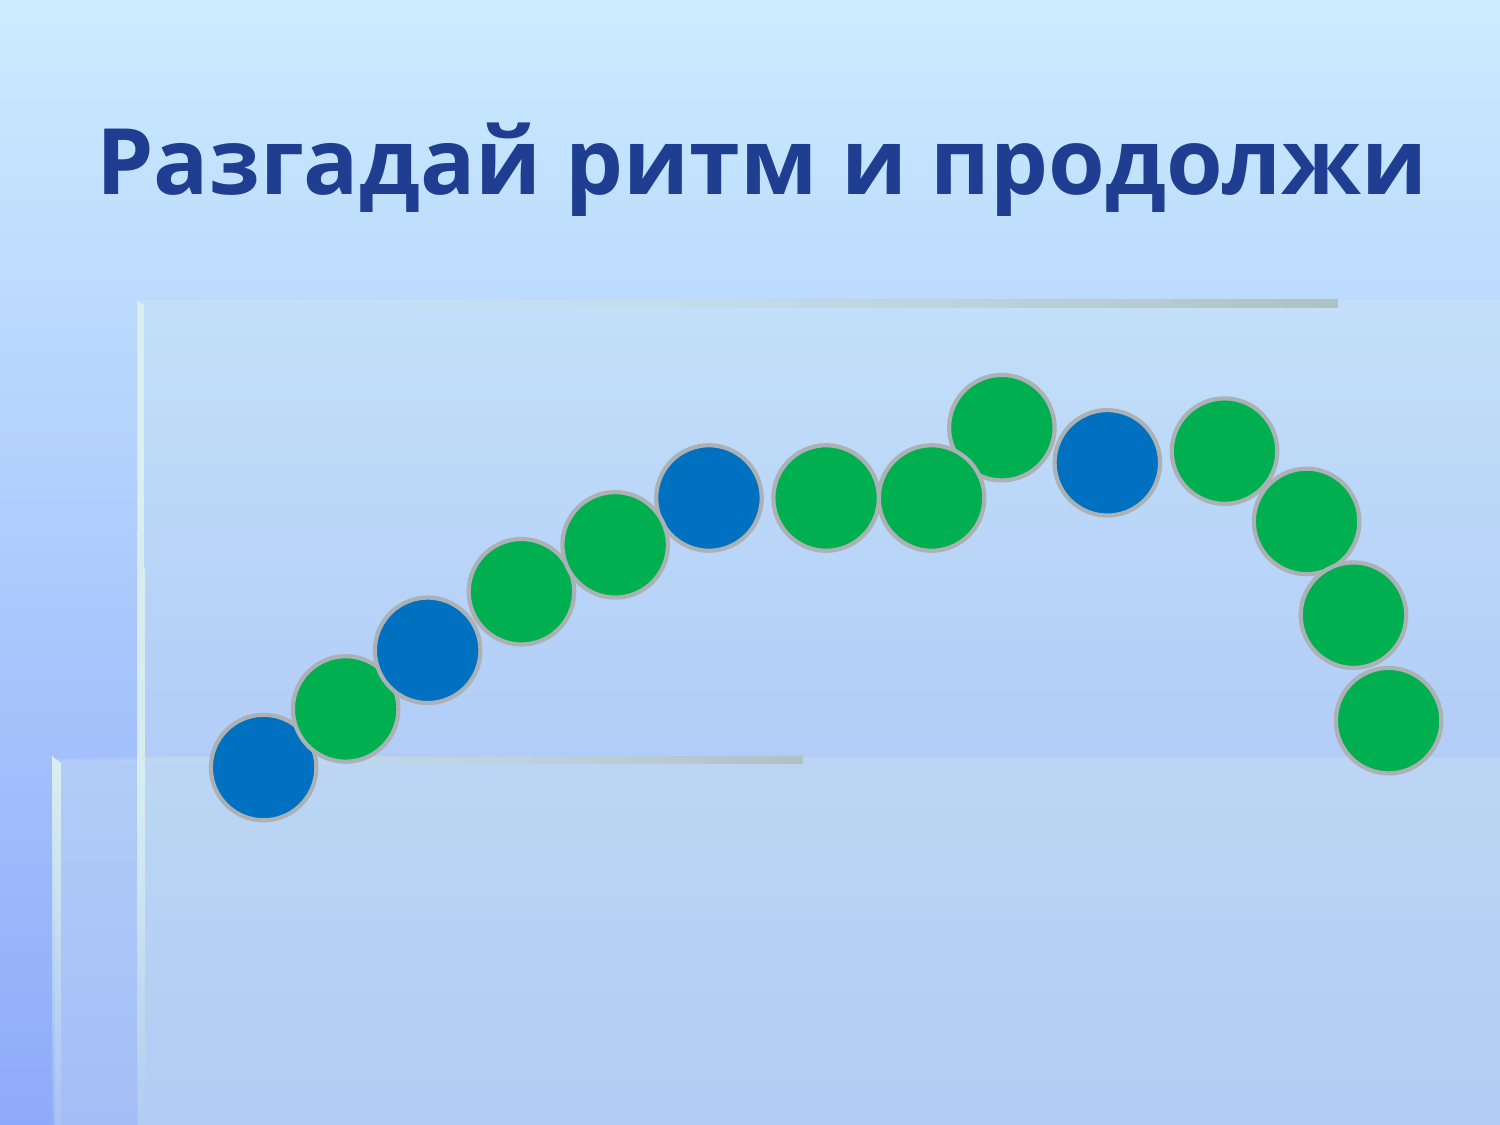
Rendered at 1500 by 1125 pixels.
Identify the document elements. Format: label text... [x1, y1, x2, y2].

text_box [208, 712, 319, 823]
text_box [771, 443, 881, 553]
text_box [560, 490, 671, 600]
text_box [947, 372, 1057, 483]
text_box [290, 654, 401, 764]
text_box [654, 443, 764, 553]
text_box [1333, 665, 1444, 776]
text_box [466, 536, 577, 647]
text_box [1169, 396, 1280, 506]
text_box [1052, 407, 1163, 518]
text_box [1251, 466, 1362, 577]
text_box [372, 595, 483, 706]
title Разгадай ритм и продолжи [74, 39, 1451, 276]
text_box [879, 443, 987, 553]
text_box [1298, 560, 1409, 671]
